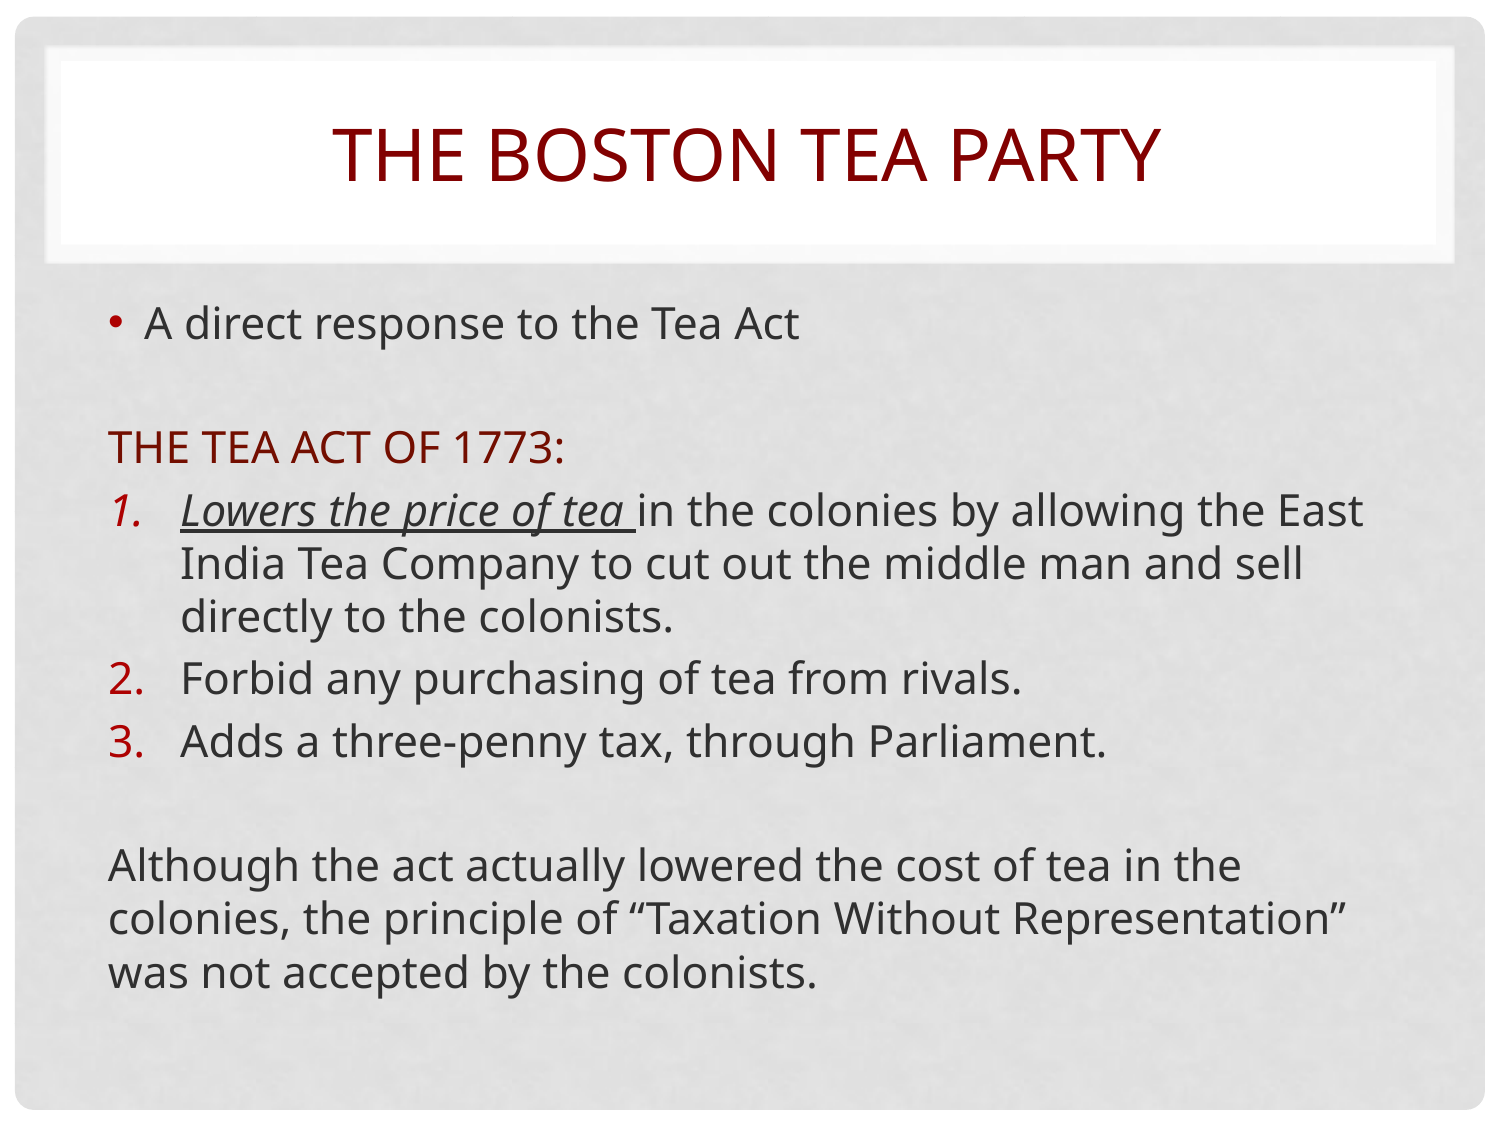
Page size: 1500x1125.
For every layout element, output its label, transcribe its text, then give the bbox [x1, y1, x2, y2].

title The Boston Tea Party [69, 66, 1425, 238]
list A direct response to the Tea Act THE TEA ACT OF 1773: Lowers the price of tea in the colonies by allowing the East India Tea Company to cut out the middle man and sell directly to the colonists. Forbid any purchasing of tea from rivals. Adds a three-penny tax, through Parliament. Although the act actually lowered the cost of tea in the colonies, the principle of “Taxation Without Representation” was not accepted by the colonists. [75, 287, 1425, 1005]
